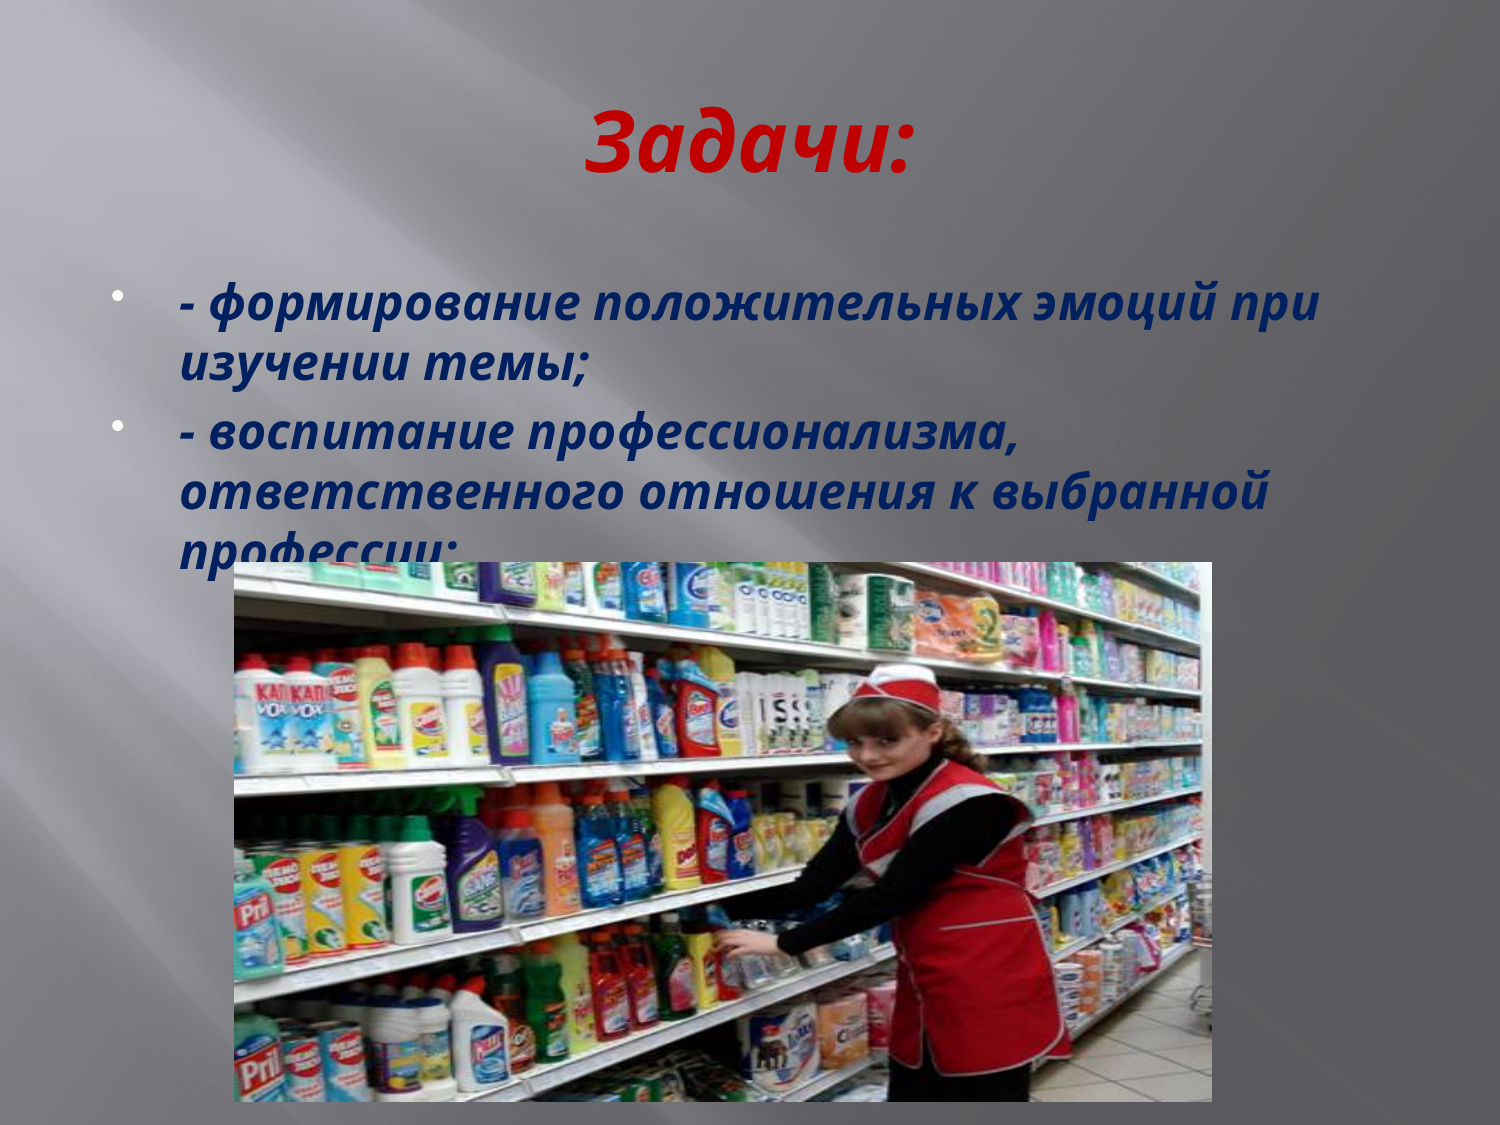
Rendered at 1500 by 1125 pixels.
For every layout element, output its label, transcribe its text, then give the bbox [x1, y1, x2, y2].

list - формирование положительных эмоций при изучении темы; - воспитание профессионализма, ответственного отношения к выбранной профессии; [75, 262, 1425, 1035]
title Задачи: [75, 45, 1425, 233]
picture [234, 562, 1212, 1102]
